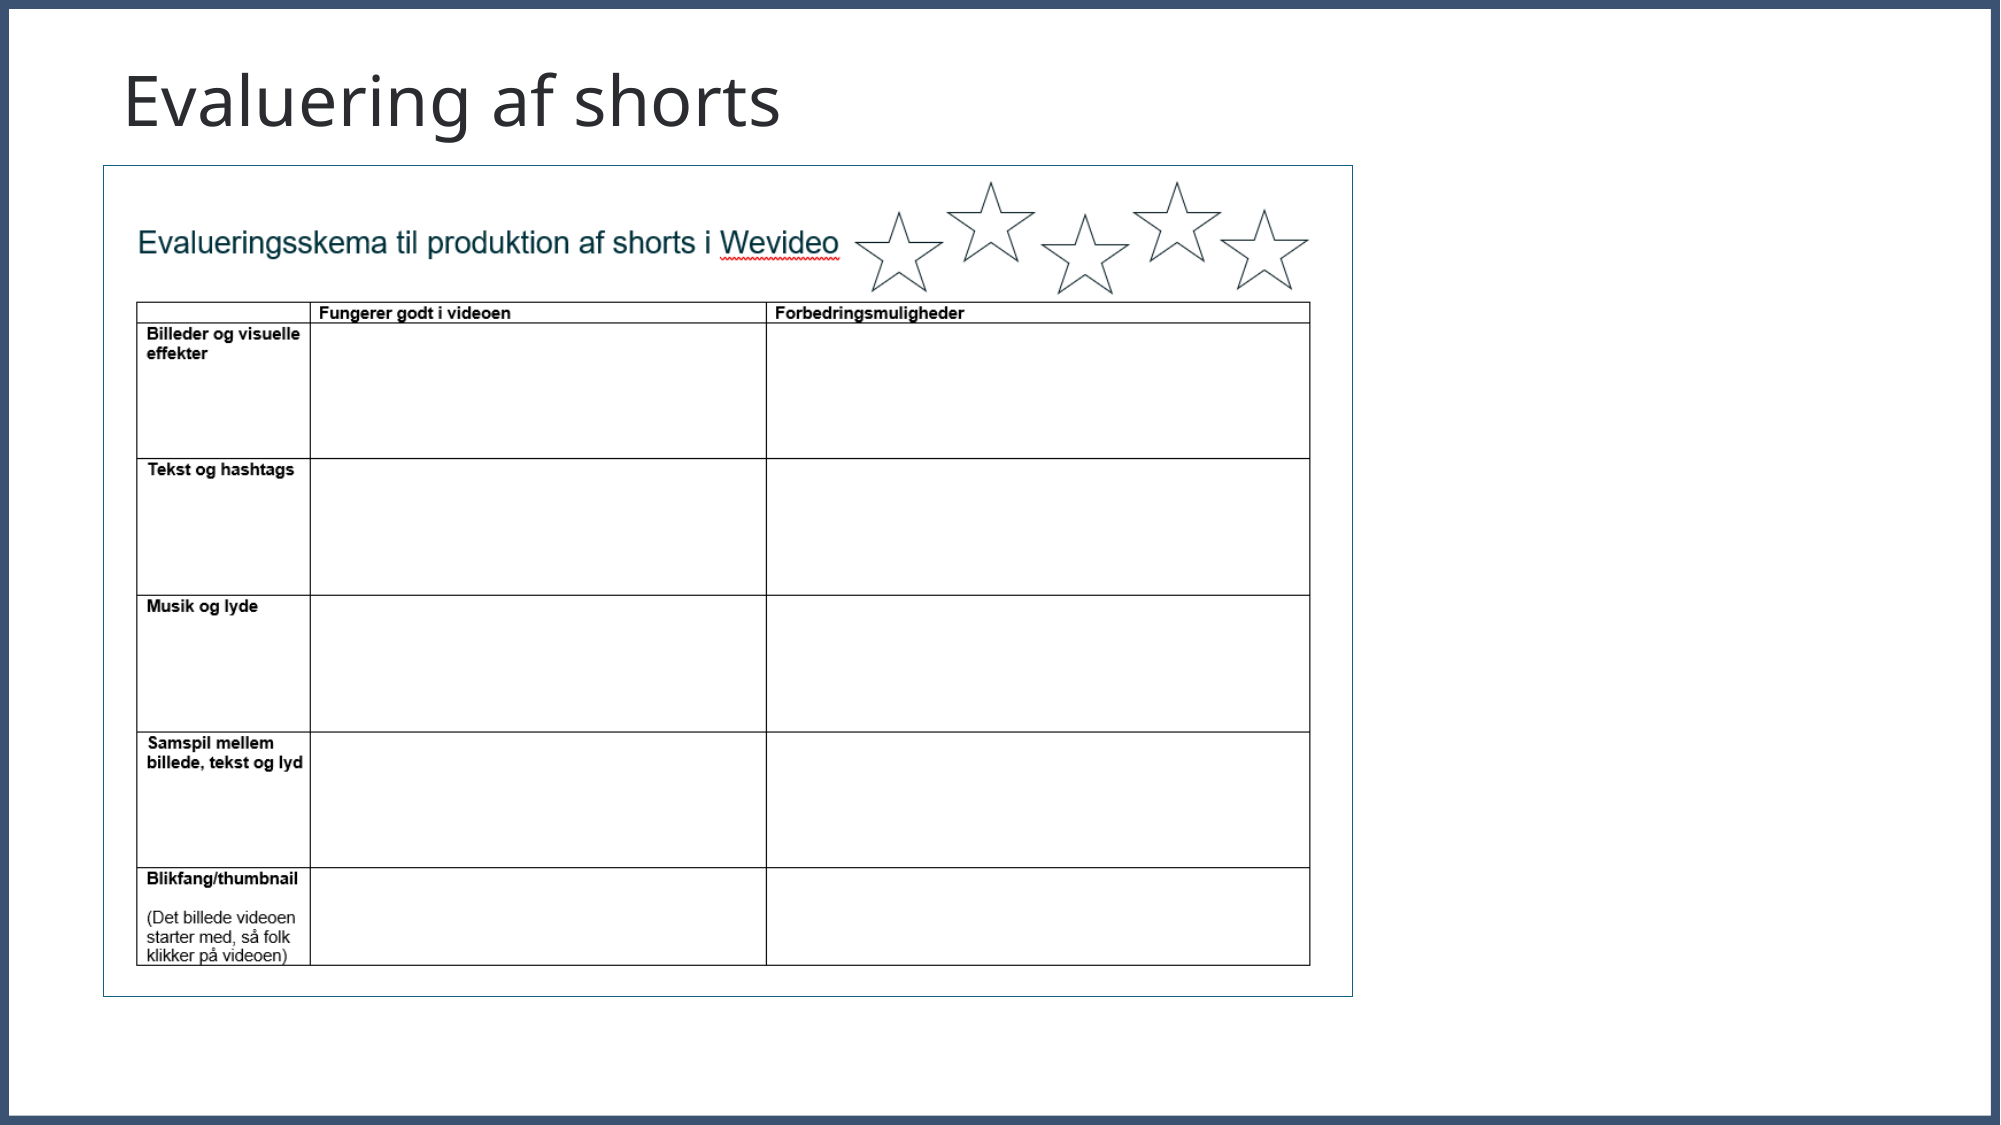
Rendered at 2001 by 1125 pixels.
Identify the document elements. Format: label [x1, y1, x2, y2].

text_box [0, 0, 2000, 1125]
picture [103, 164, 1354, 997]
